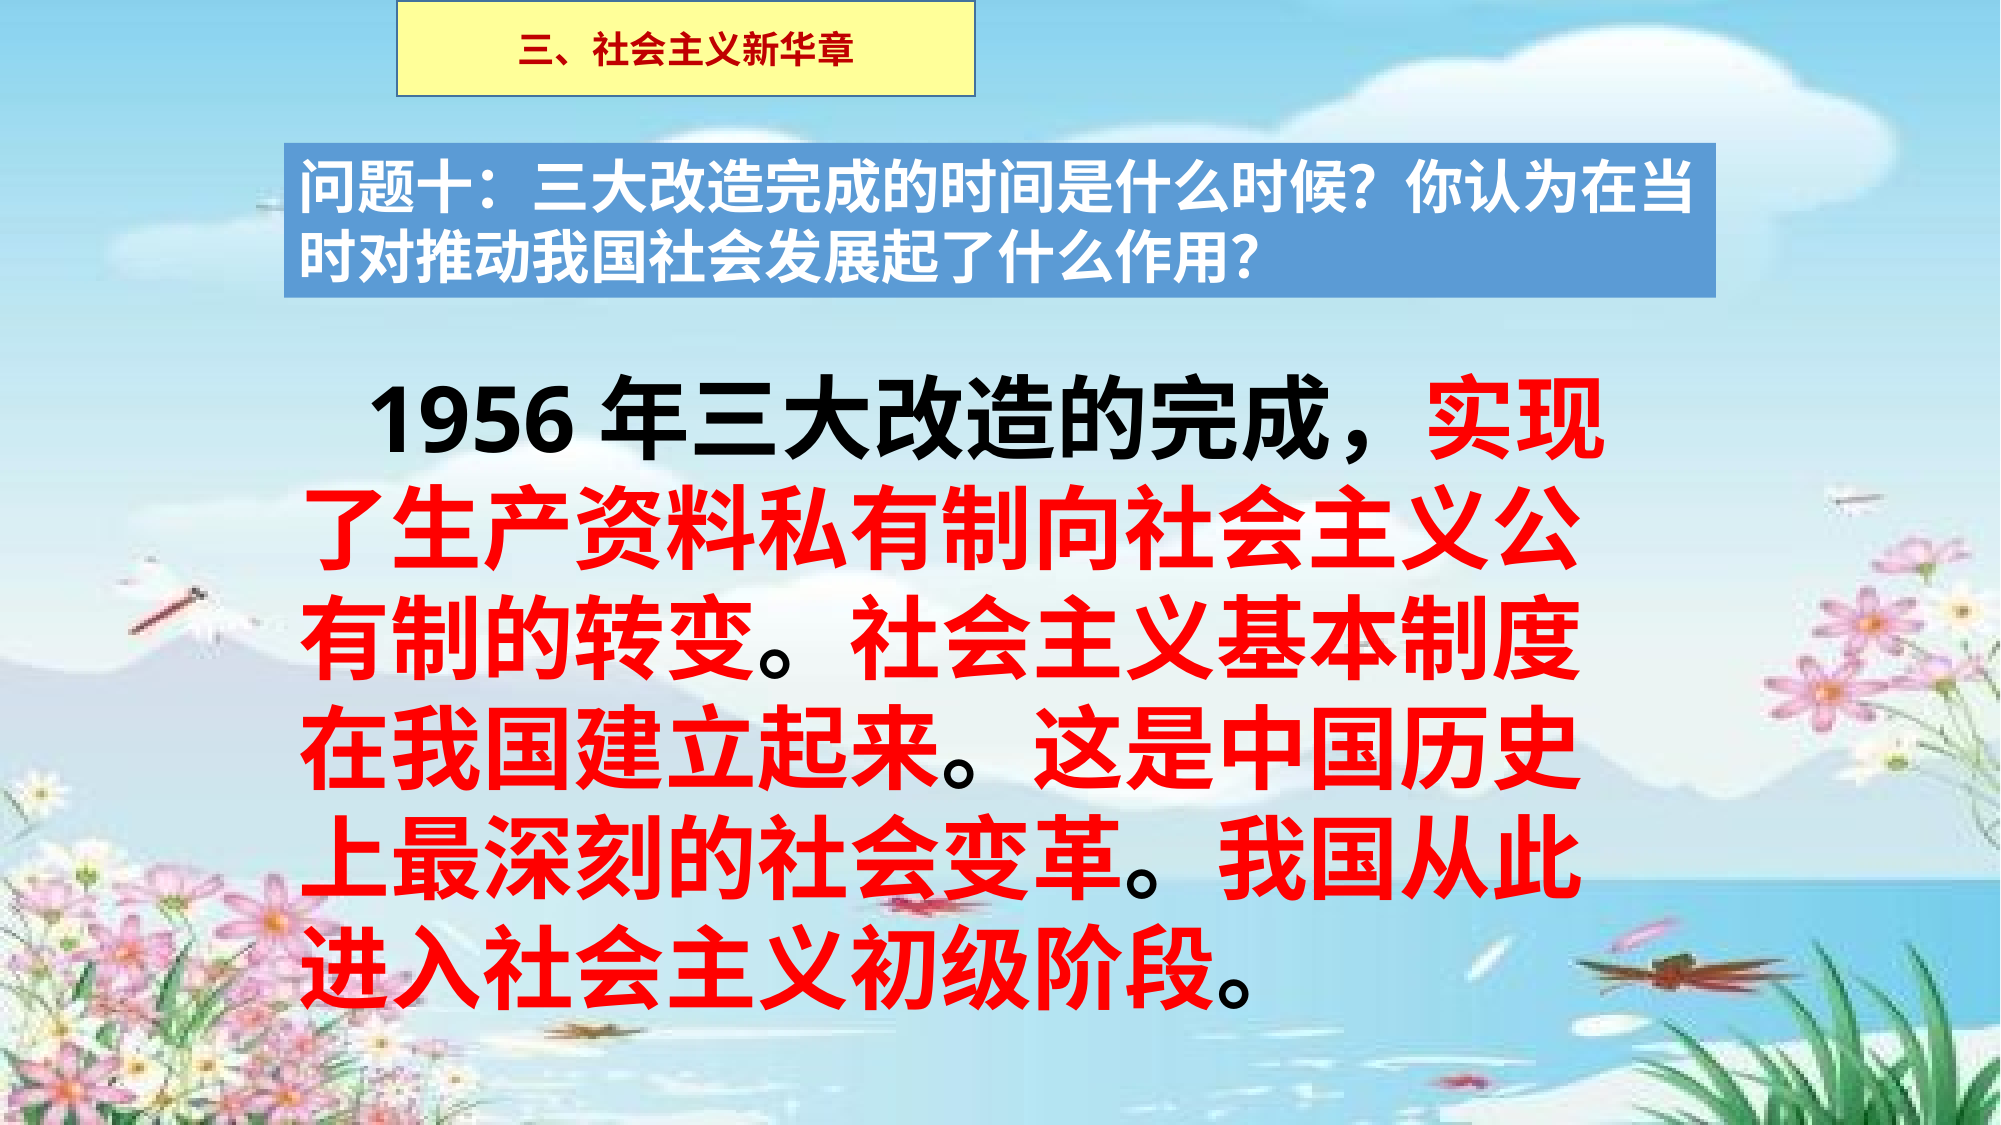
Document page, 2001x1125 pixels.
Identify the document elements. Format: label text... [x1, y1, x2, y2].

text_box 三、社会主义新华章 [396, 0, 976, 97]
text_box 1956年三大改造的完成，实现了生产资料私有制向社会主义公有制的转变。社会主义基本制度在我国建立起来。这是中国历史上最深刻的社会变革。我国从此进入社会主义初级阶段。 [283, 353, 1666, 1028]
picture [0, 0, 2001, 1125]
text_box 问题十：三大改造完成的时间是什么时候？你认为在当时对推动我国社会发展起了什么作用？ [284, 142, 1716, 298]
